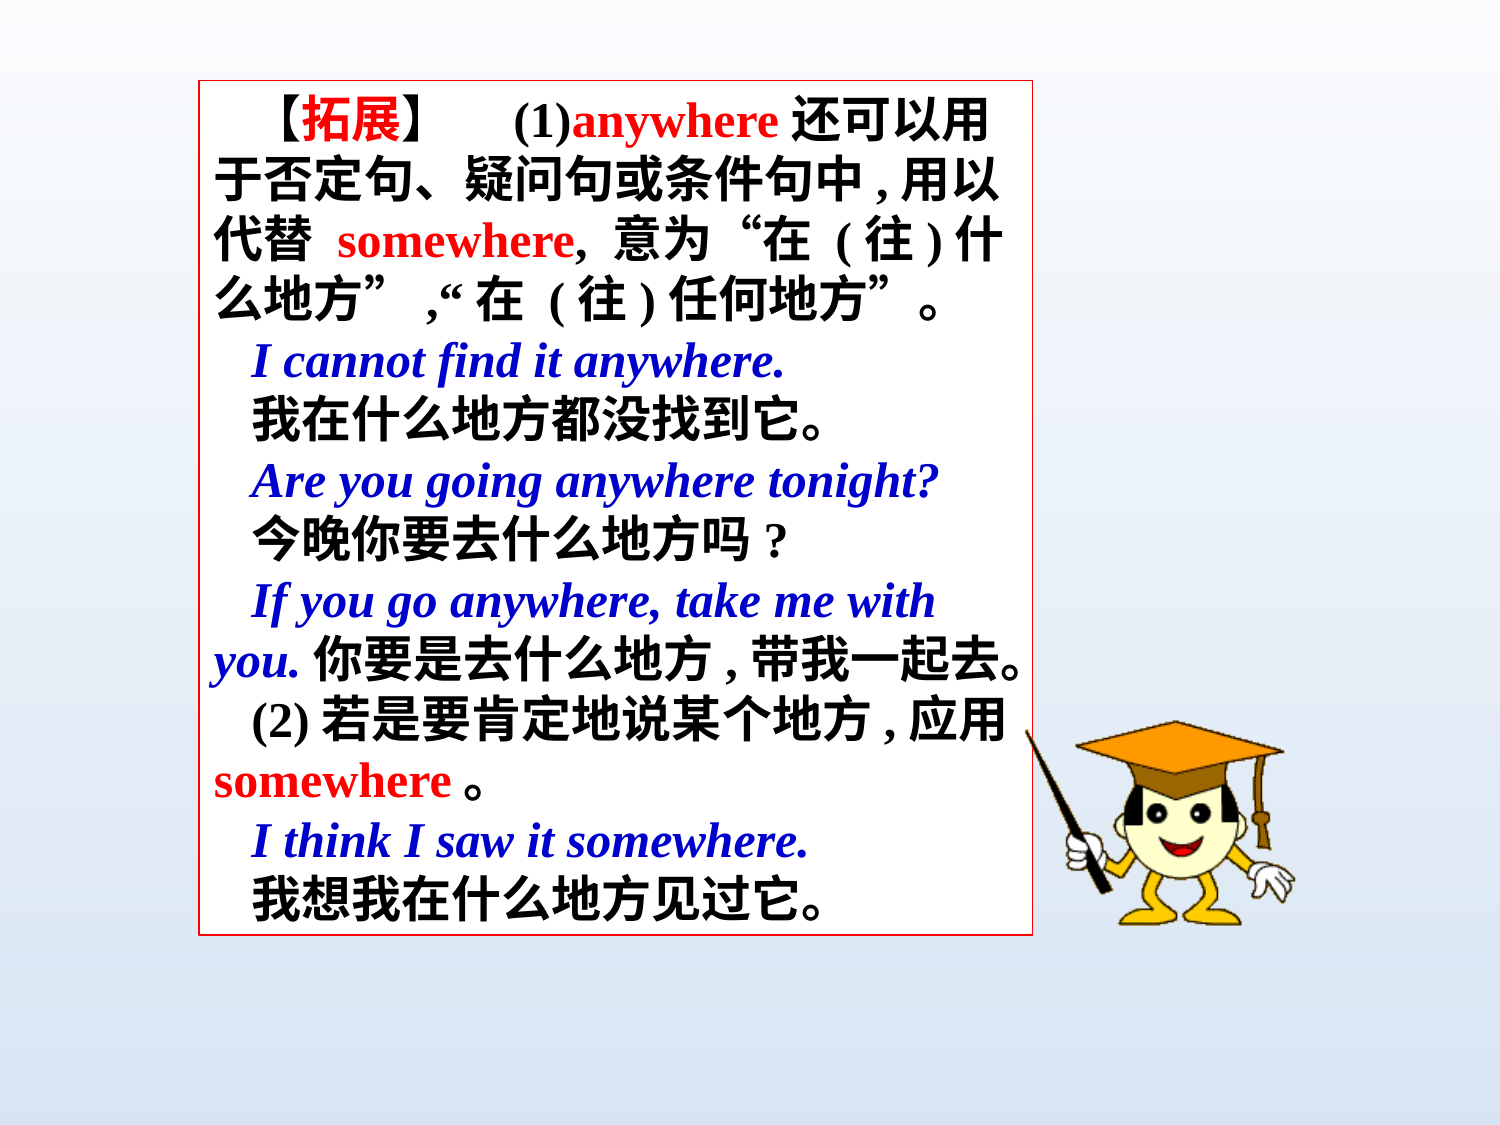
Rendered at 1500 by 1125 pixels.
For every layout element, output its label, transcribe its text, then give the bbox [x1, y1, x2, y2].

text_box 【拓展】 (1)anywhere还可以用于否定句、疑问句或条件句中,用以代替 somewhere, 意为“在 (往)什么地方”,“在 (往)任何地方”。 I cannot find it anywhere. 我在什么地方都没找到它。 Are you going anywhere tonight? 今晚你要去什么地方吗? If you go anywhere, take me with you.你要是去什么地方,带我一起去。 (2)若是要肯定地说某个地方,应用 somewhere。 I think I saw it somewhere. 我想我在什么地方见过它。 [199, 80, 1033, 936]
picture [1005, 704, 1319, 940]
